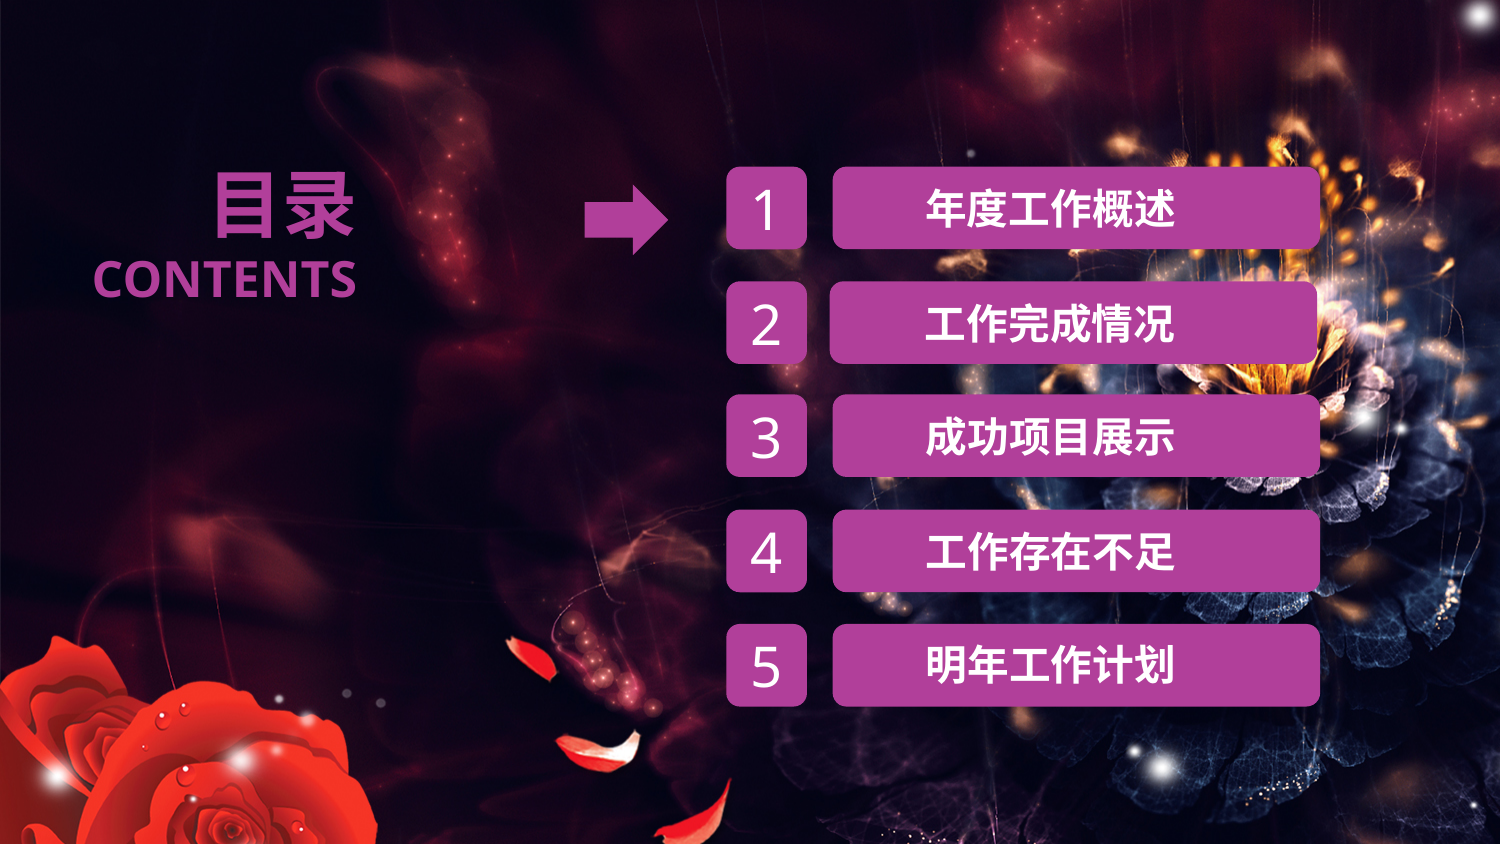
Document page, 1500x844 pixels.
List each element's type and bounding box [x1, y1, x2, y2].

text_box [829, 281, 1318, 365]
text_box [832, 394, 1321, 478]
text_box [832, 623, 1321, 707]
picture [0, 0, 1500, 844]
text_box [832, 509, 1321, 593]
text_box [832, 166, 1321, 250]
